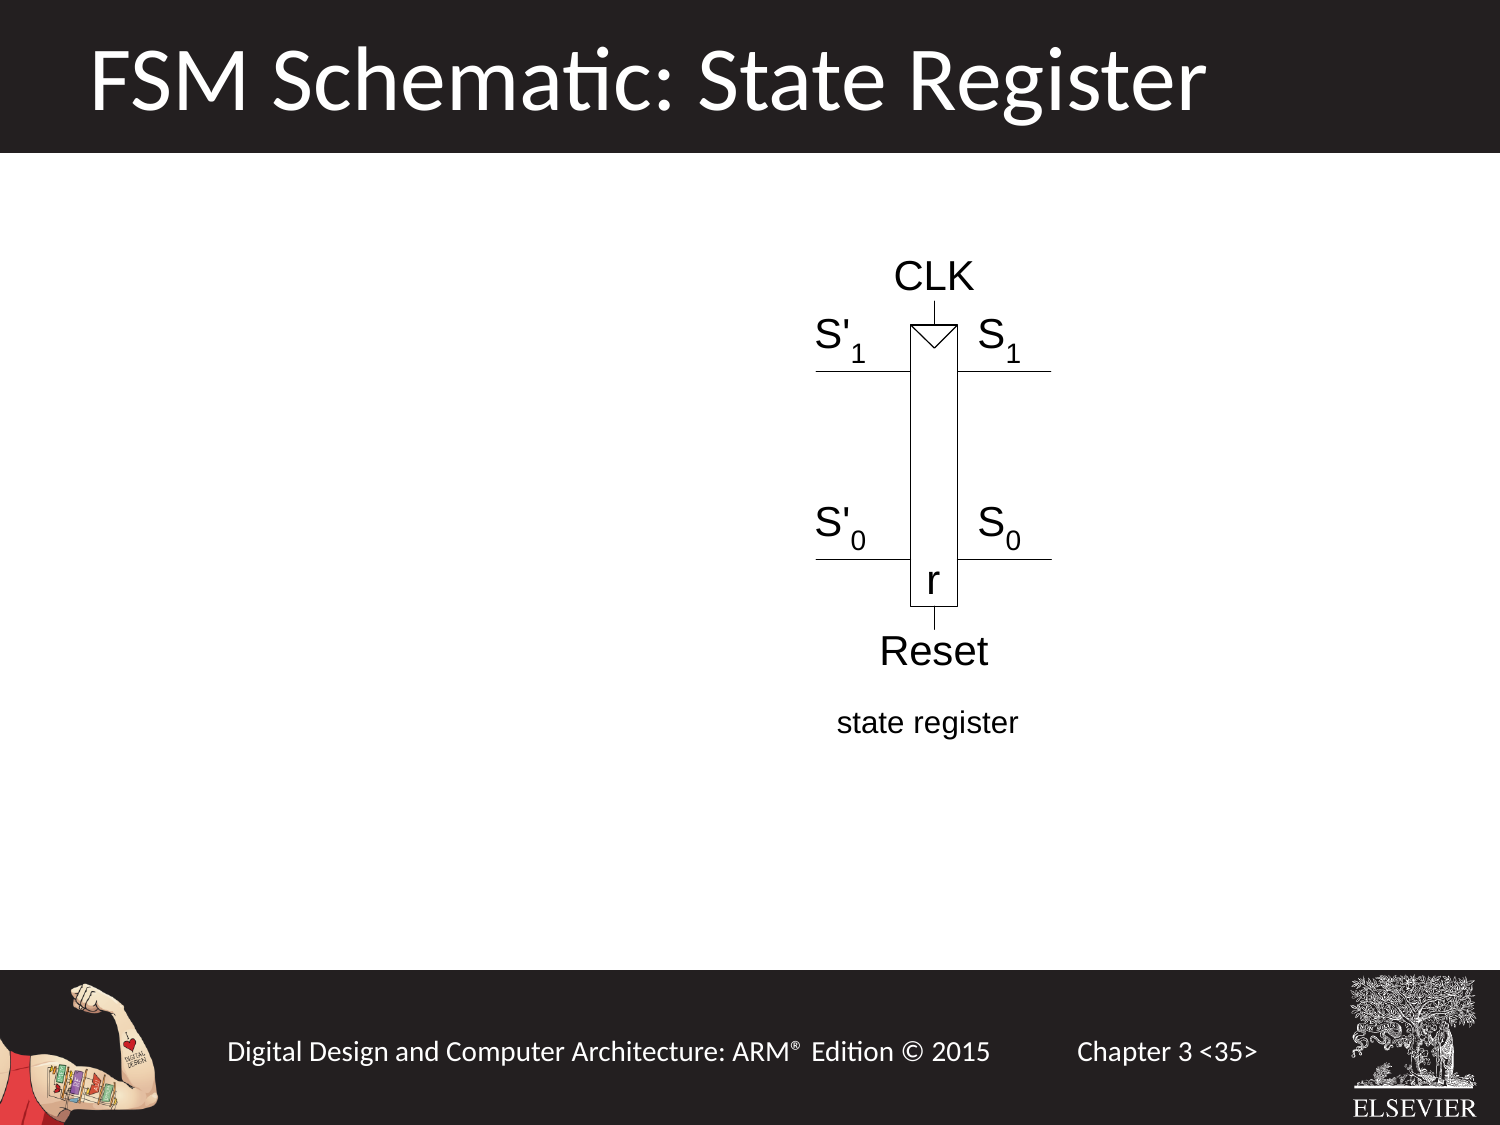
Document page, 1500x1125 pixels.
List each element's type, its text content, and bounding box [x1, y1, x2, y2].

picture [0, 979, 163, 1125]
text_box FSM Schematic: State Register [75, 11, 1375, 136]
picture [1350, 974, 1477, 1117]
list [787, 224, 1104, 776]
